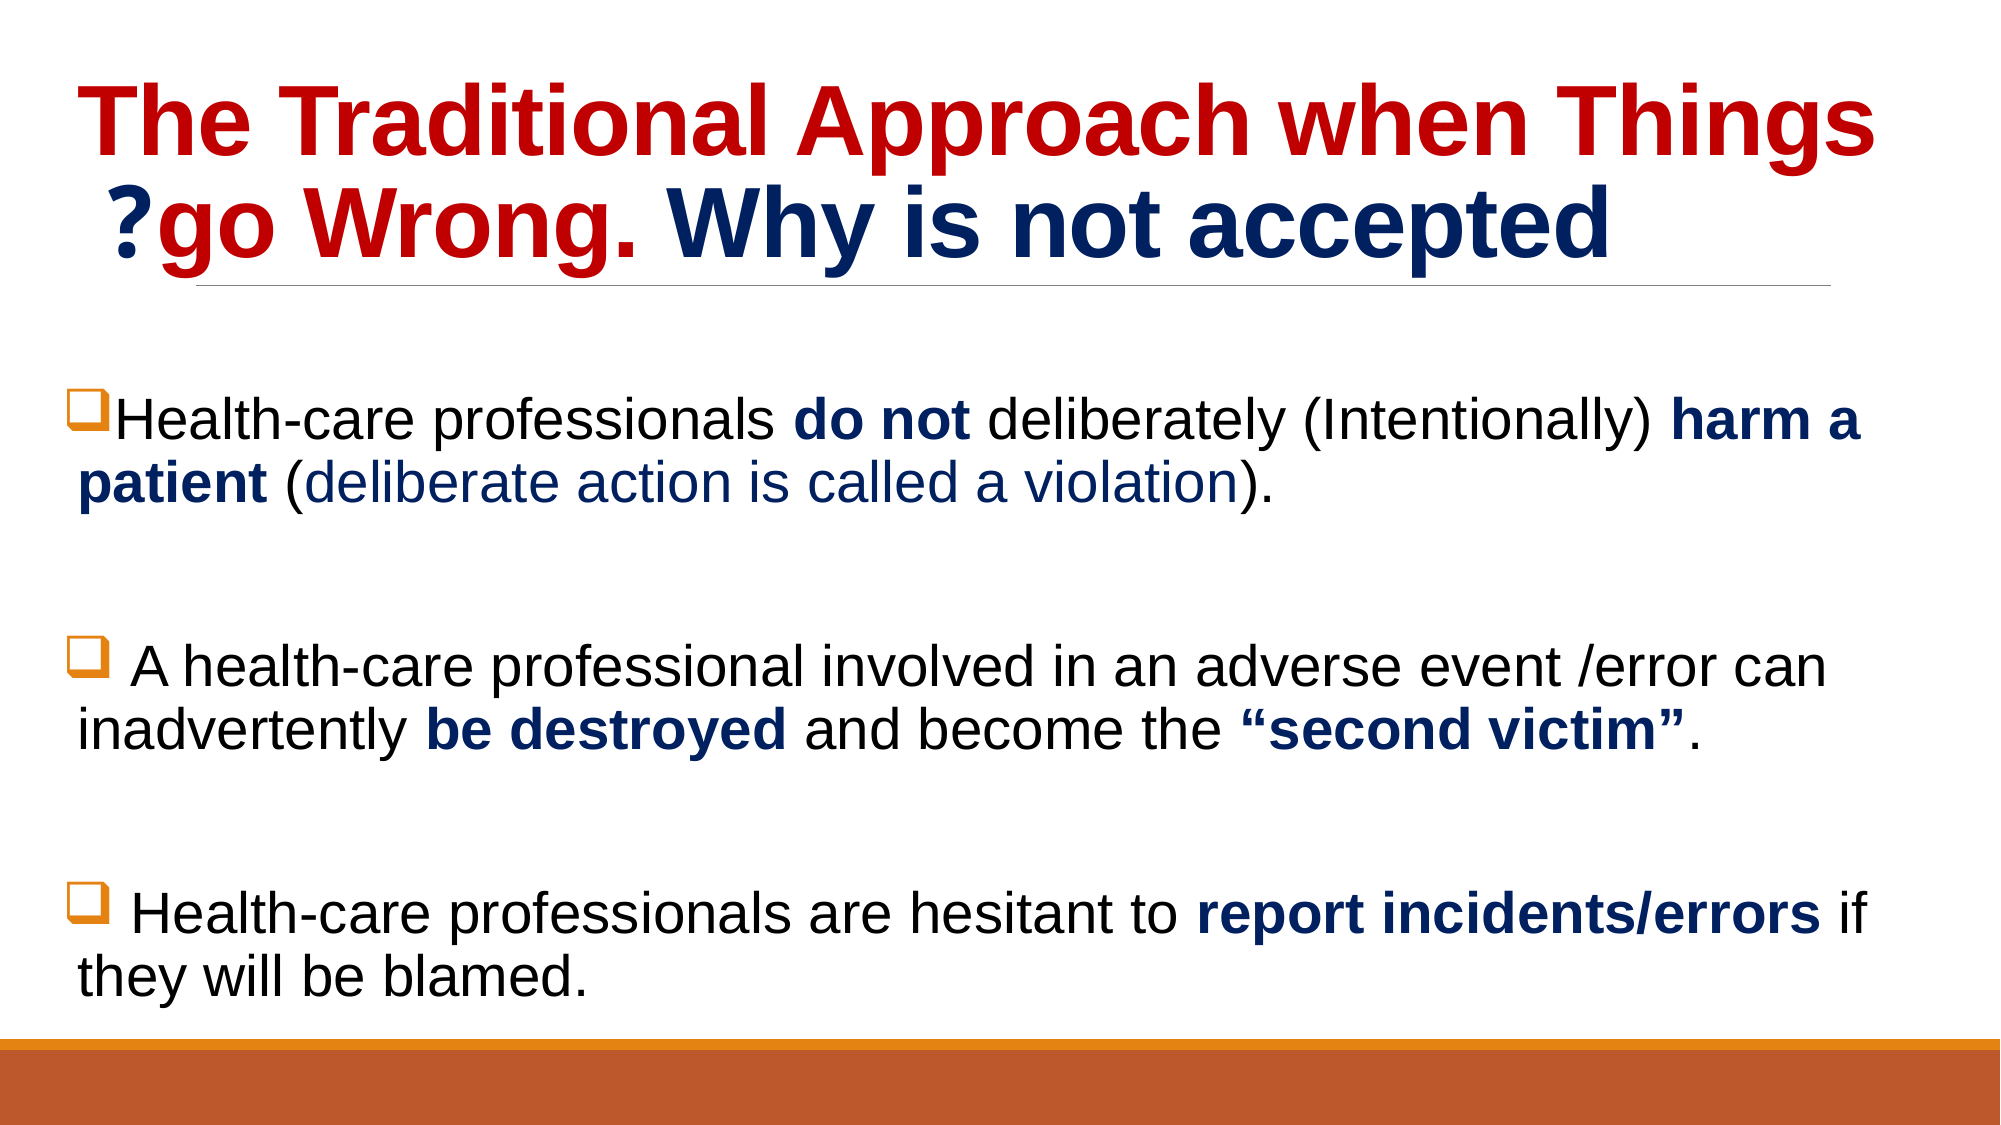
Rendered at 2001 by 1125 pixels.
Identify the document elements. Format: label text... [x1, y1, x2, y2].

list Health-care professionals do not deliberately (Intentionally) harm a patient (deliberate action is called a violation). A health-care professional involved in an adverse event /error can inadvertently be destroyed and become the “second victim”. Health-care professionals are hesitant to report incidents/errors if they will be blamed. [62, 382, 1946, 1026]
title The Traditional Approach when Things go Wrong. Why is not accepted? [62, 47, 1946, 285]
